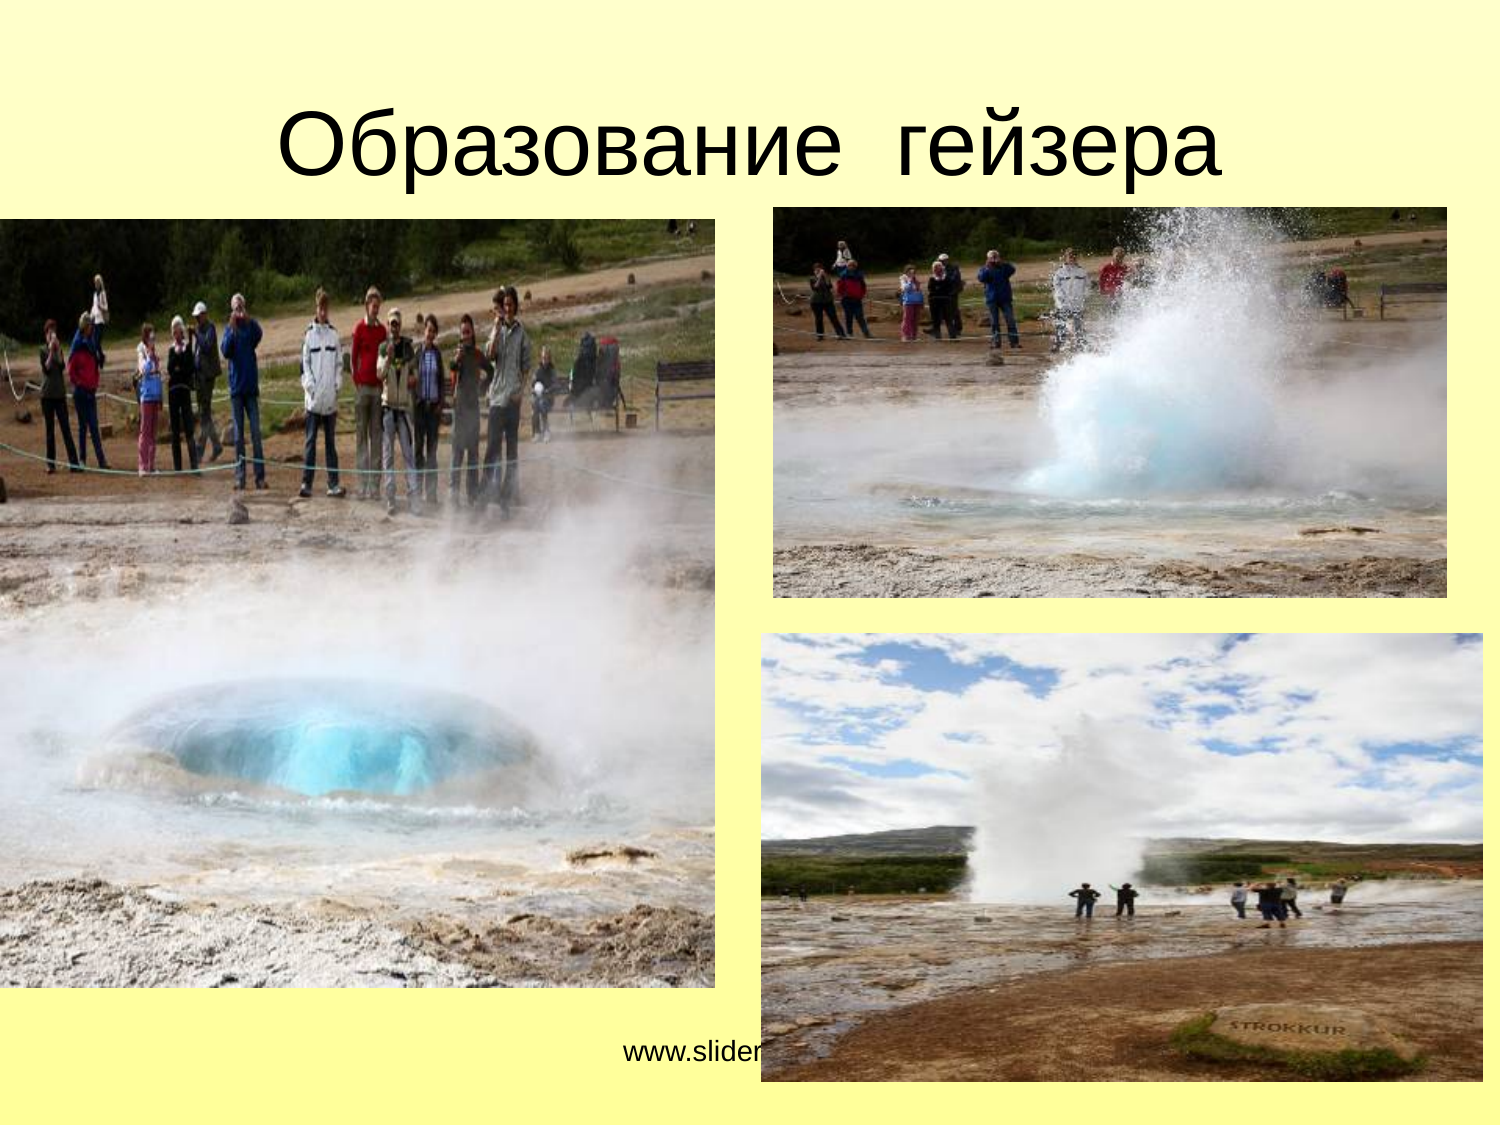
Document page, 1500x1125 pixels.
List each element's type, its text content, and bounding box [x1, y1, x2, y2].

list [0, 219, 715, 989]
footer www.sliderpoint.org [512, 1024, 988, 1103]
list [773, 207, 1448, 599]
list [761, 632, 1483, 1083]
title Образование гейзера [74, 44, 1426, 233]
